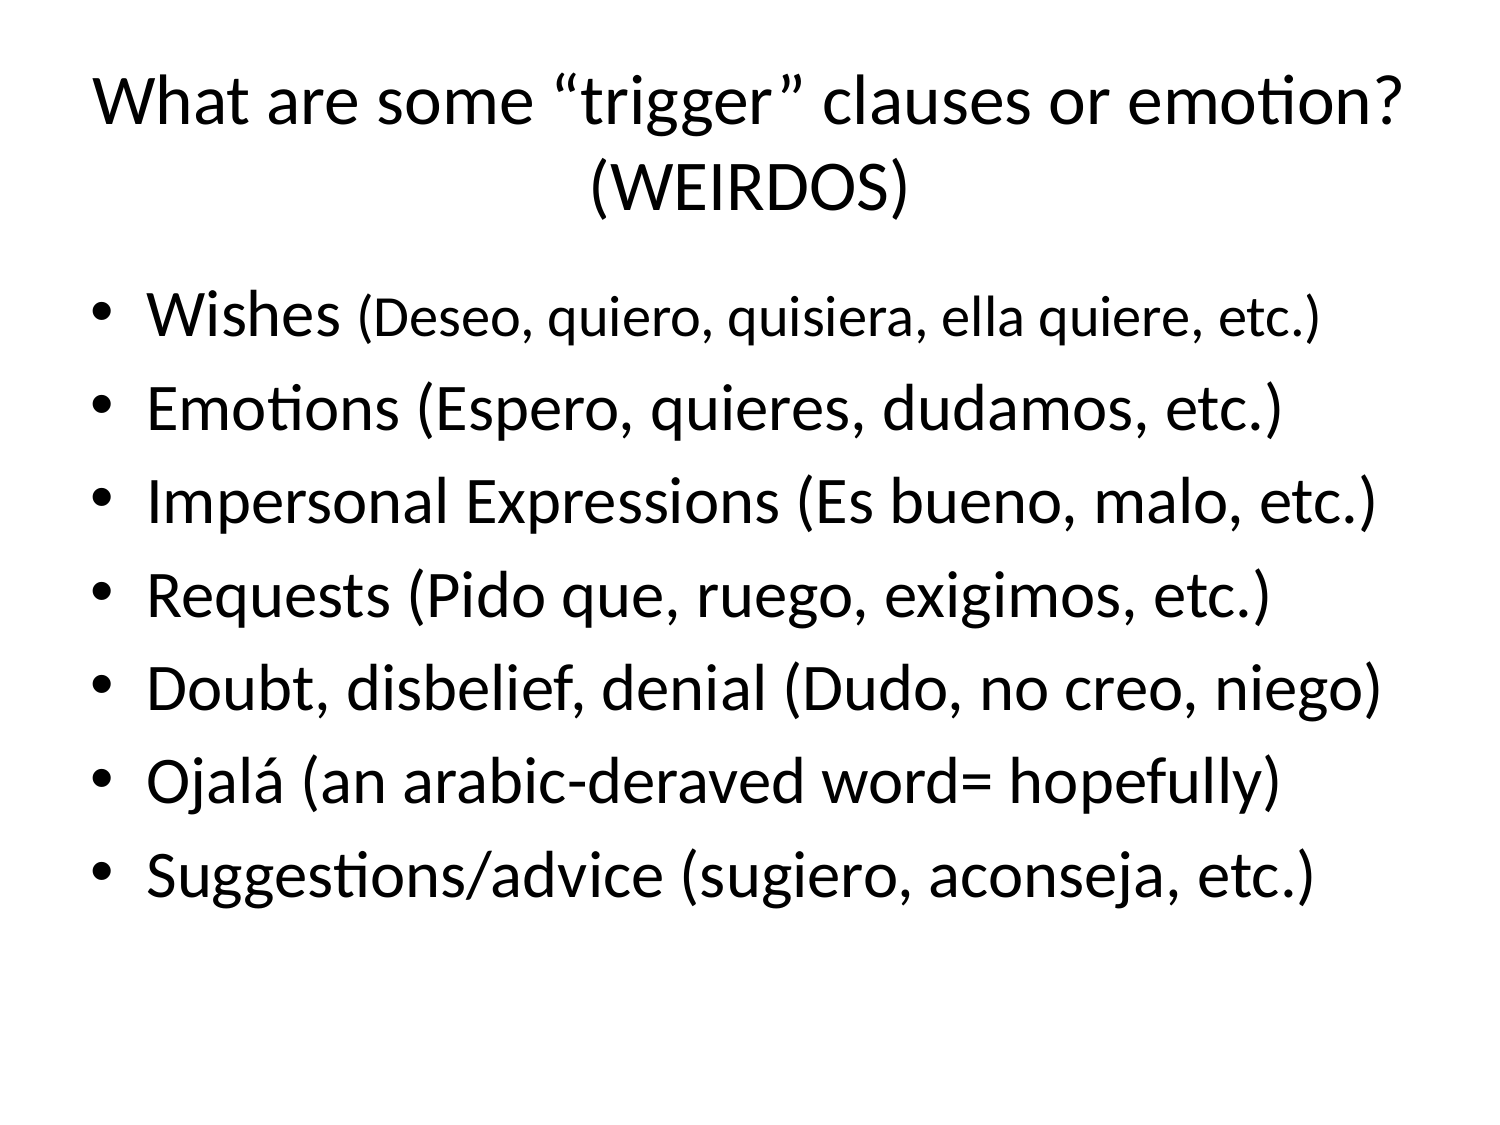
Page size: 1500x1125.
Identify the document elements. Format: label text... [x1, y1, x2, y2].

list Wishes (Deseo, quiero, quisiera, ella quiere, etc.) Emotions (Espero, quieres, dudamos, etc.) Impersonal Expressions (Es bueno, malo, etc.) Requests (Pido que, ruego, exigimos, etc.) Doubt, disbelief, denial (Dudo, no creo, niego) Ojalá (an arabic-deraved word= hopefully) Suggestions/advice (sugiero, aconseja, etc.) [75, 262, 1425, 1005]
title What are some “trigger” clauses or emotion? (WEIRDOS) [75, 45, 1425, 233]
